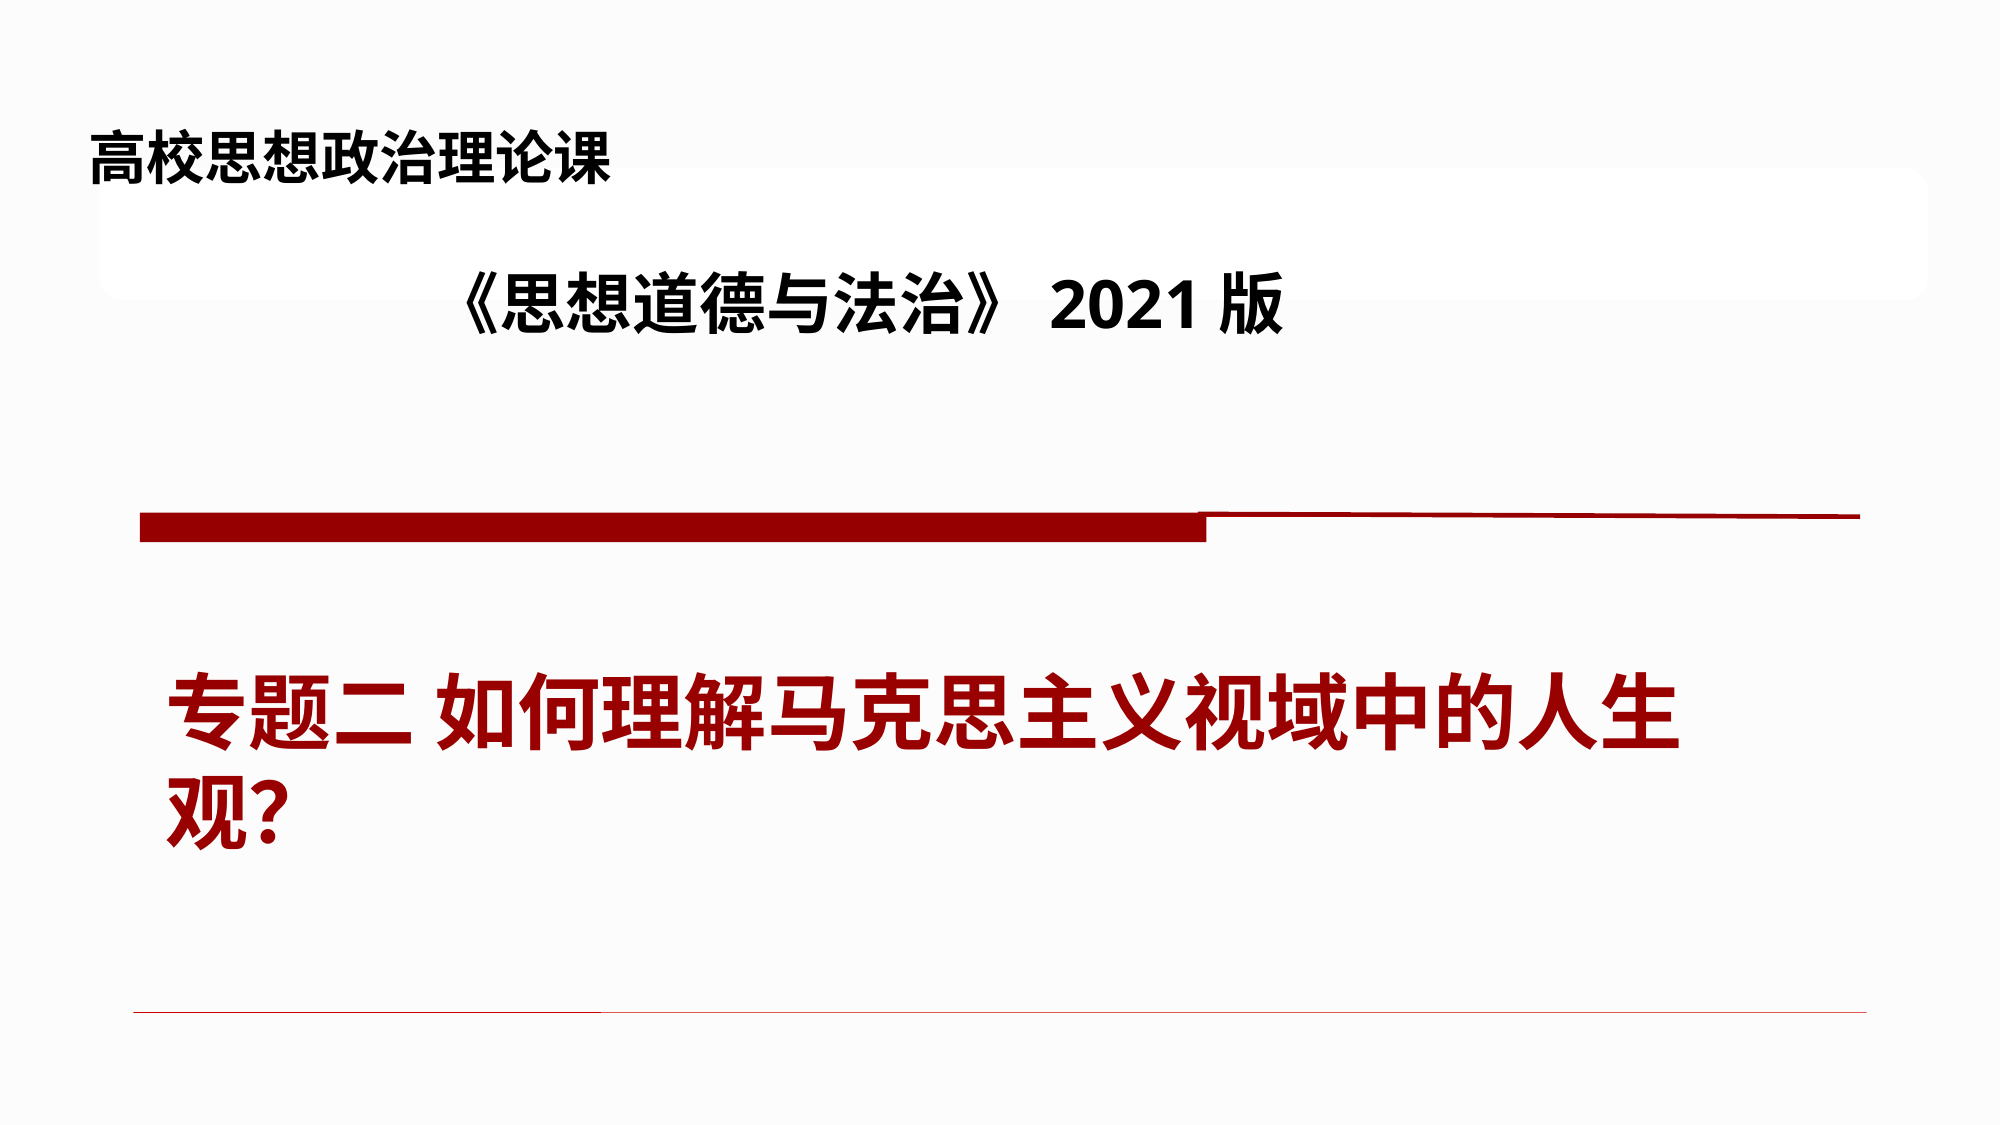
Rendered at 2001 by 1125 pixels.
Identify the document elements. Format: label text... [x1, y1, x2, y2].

title 高校思想政治理论课 《思想道德与法治》2021版 [72, 63, 1954, 350]
subtitle 专题二 如何理解马克思主义视域中的人生观？ [150, 627, 1850, 925]
